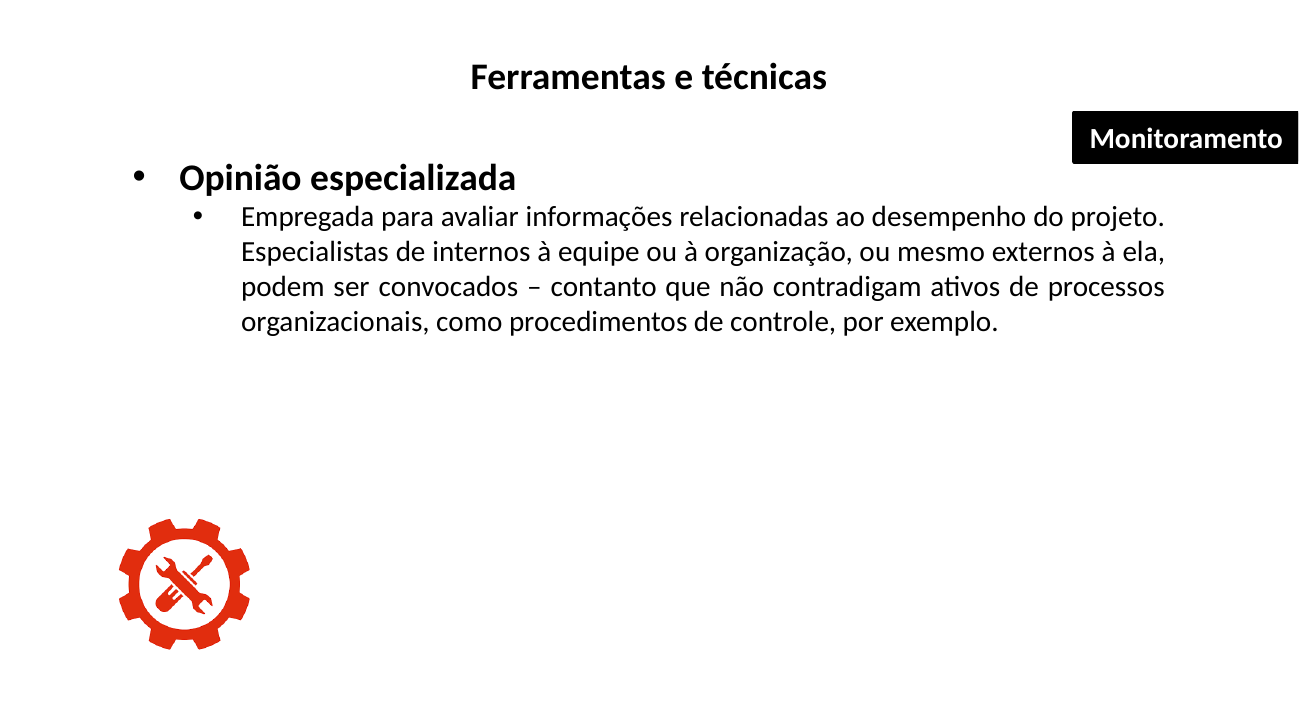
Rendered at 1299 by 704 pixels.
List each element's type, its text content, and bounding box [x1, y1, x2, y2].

text_box Ferramentas e técnicas [0, 44, 1299, 106]
picture [117, 517, 251, 651]
text_box Opinião especializada Empregada para avaliar informações relacionadas ao desempenho do projeto. Especialistas de internos à equipe ou à organização, ou mesmo externos à ela, podem ser convocados – contanto que não contradigam ativos de processos organizacionais, como procedimentos de controle, por exemplo. [117, 145, 1181, 348]
text_box Monitoramento [1074, 112, 1299, 162]
